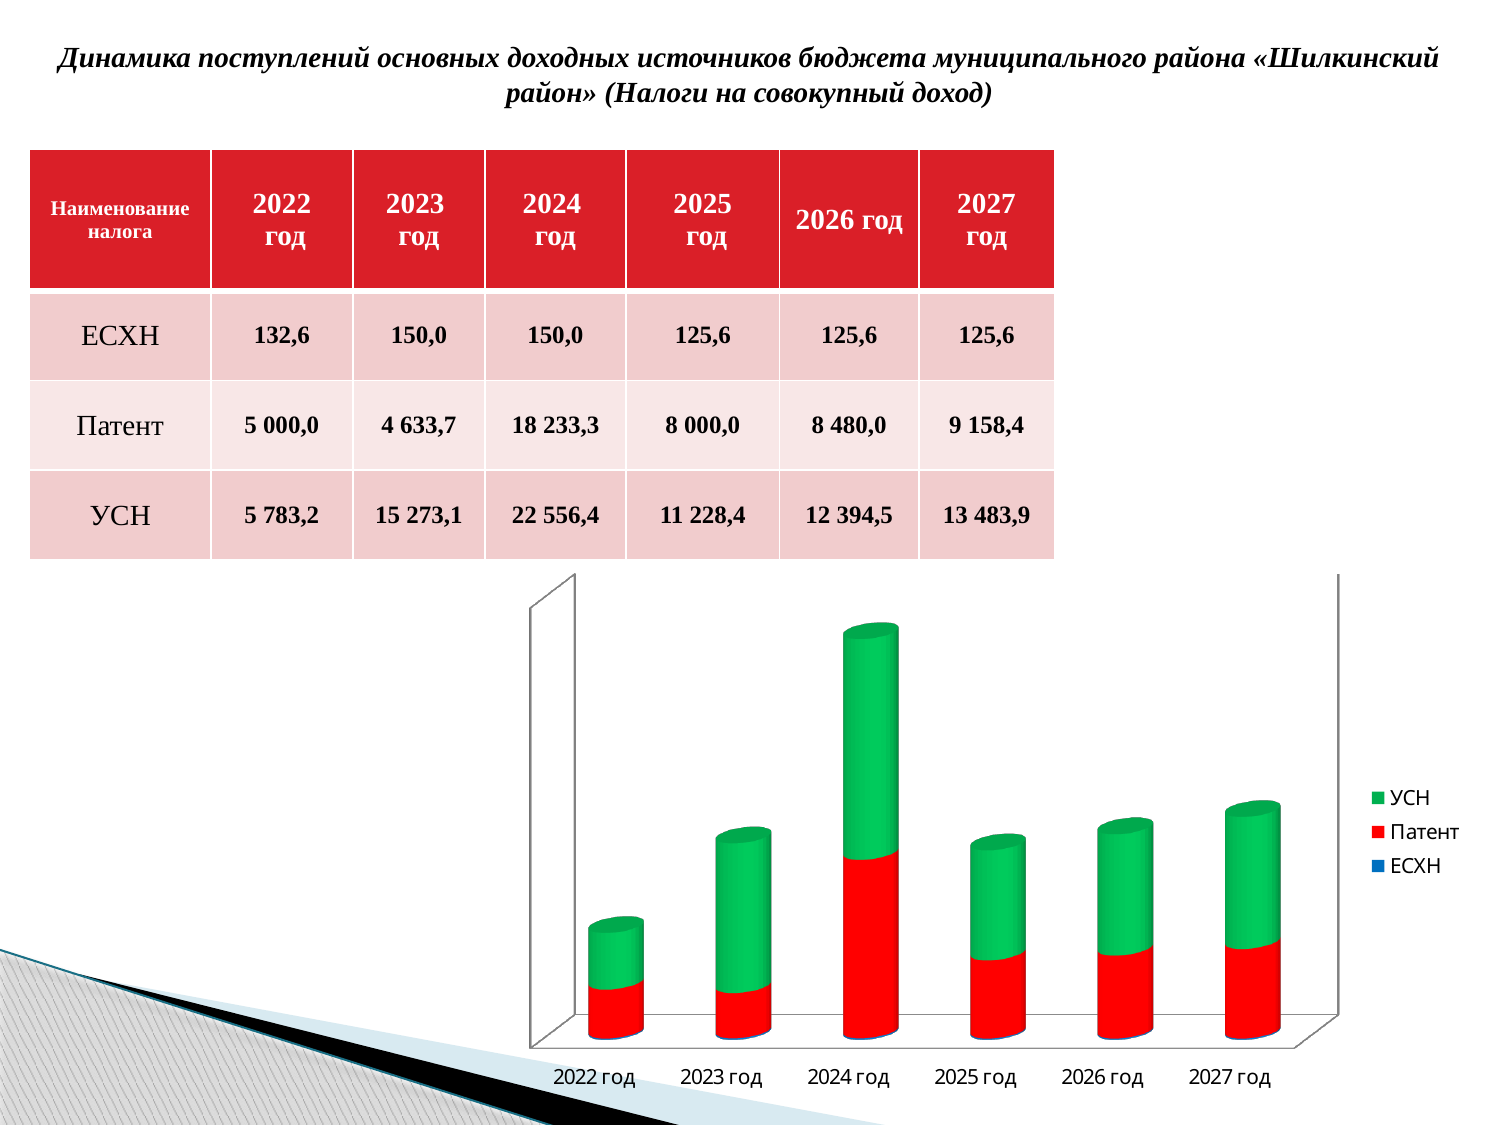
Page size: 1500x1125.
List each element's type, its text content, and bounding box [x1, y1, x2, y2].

table_cell 15 273,1 [354, 471, 484, 559]
table_cell 12 394,5 [780, 471, 918, 559]
table_cell 13 483,9 [920, 471, 1054, 559]
table_cell 22 556,4 [486, 471, 625, 559]
table_header 2025 год [627, 150, 779, 288]
table_cell 5 783,2 [212, 471, 352, 559]
table_header 2023 год [354, 150, 484, 288]
table_cell 9 158,4 [920, 381, 1054, 469]
table_header 2024 год [486, 150, 625, 288]
table_cell 5 000,0 [212, 381, 352, 469]
table_cell 4 633,7 [354, 381, 484, 469]
table_cell УСН [30, 471, 210, 559]
table_header 2026 год [780, 150, 918, 288]
text_box Динамика поступлений основных доходных источников бюджета муниципального района «Шилкинский район» (Налоги на совокупный доход) [0, 30, 1500, 116]
chart [503, 562, 1479, 1102]
table_cell 150,0 [486, 294, 625, 380]
table_cell 132,6 [212, 294, 352, 380]
table_cell 125,6 [627, 294, 779, 380]
table_cell ЕСХН [30, 294, 210, 380]
table_cell 150,0 [354, 294, 484, 380]
table_header Наименование налога [30, 150, 210, 288]
table_cell 11 228,4 [627, 471, 779, 559]
table_cell 8 480,0 [780, 381, 918, 469]
table_header 2022 год [212, 150, 352, 288]
table_cell 8 000,0 [627, 381, 779, 469]
table_cell 18 233,3 [486, 381, 625, 469]
table_header 2027 год [920, 150, 1054, 288]
table_cell 125,6 [920, 294, 1054, 380]
table_cell 125,6 [780, 294, 918, 380]
table_cell Патент [30, 381, 210, 469]
